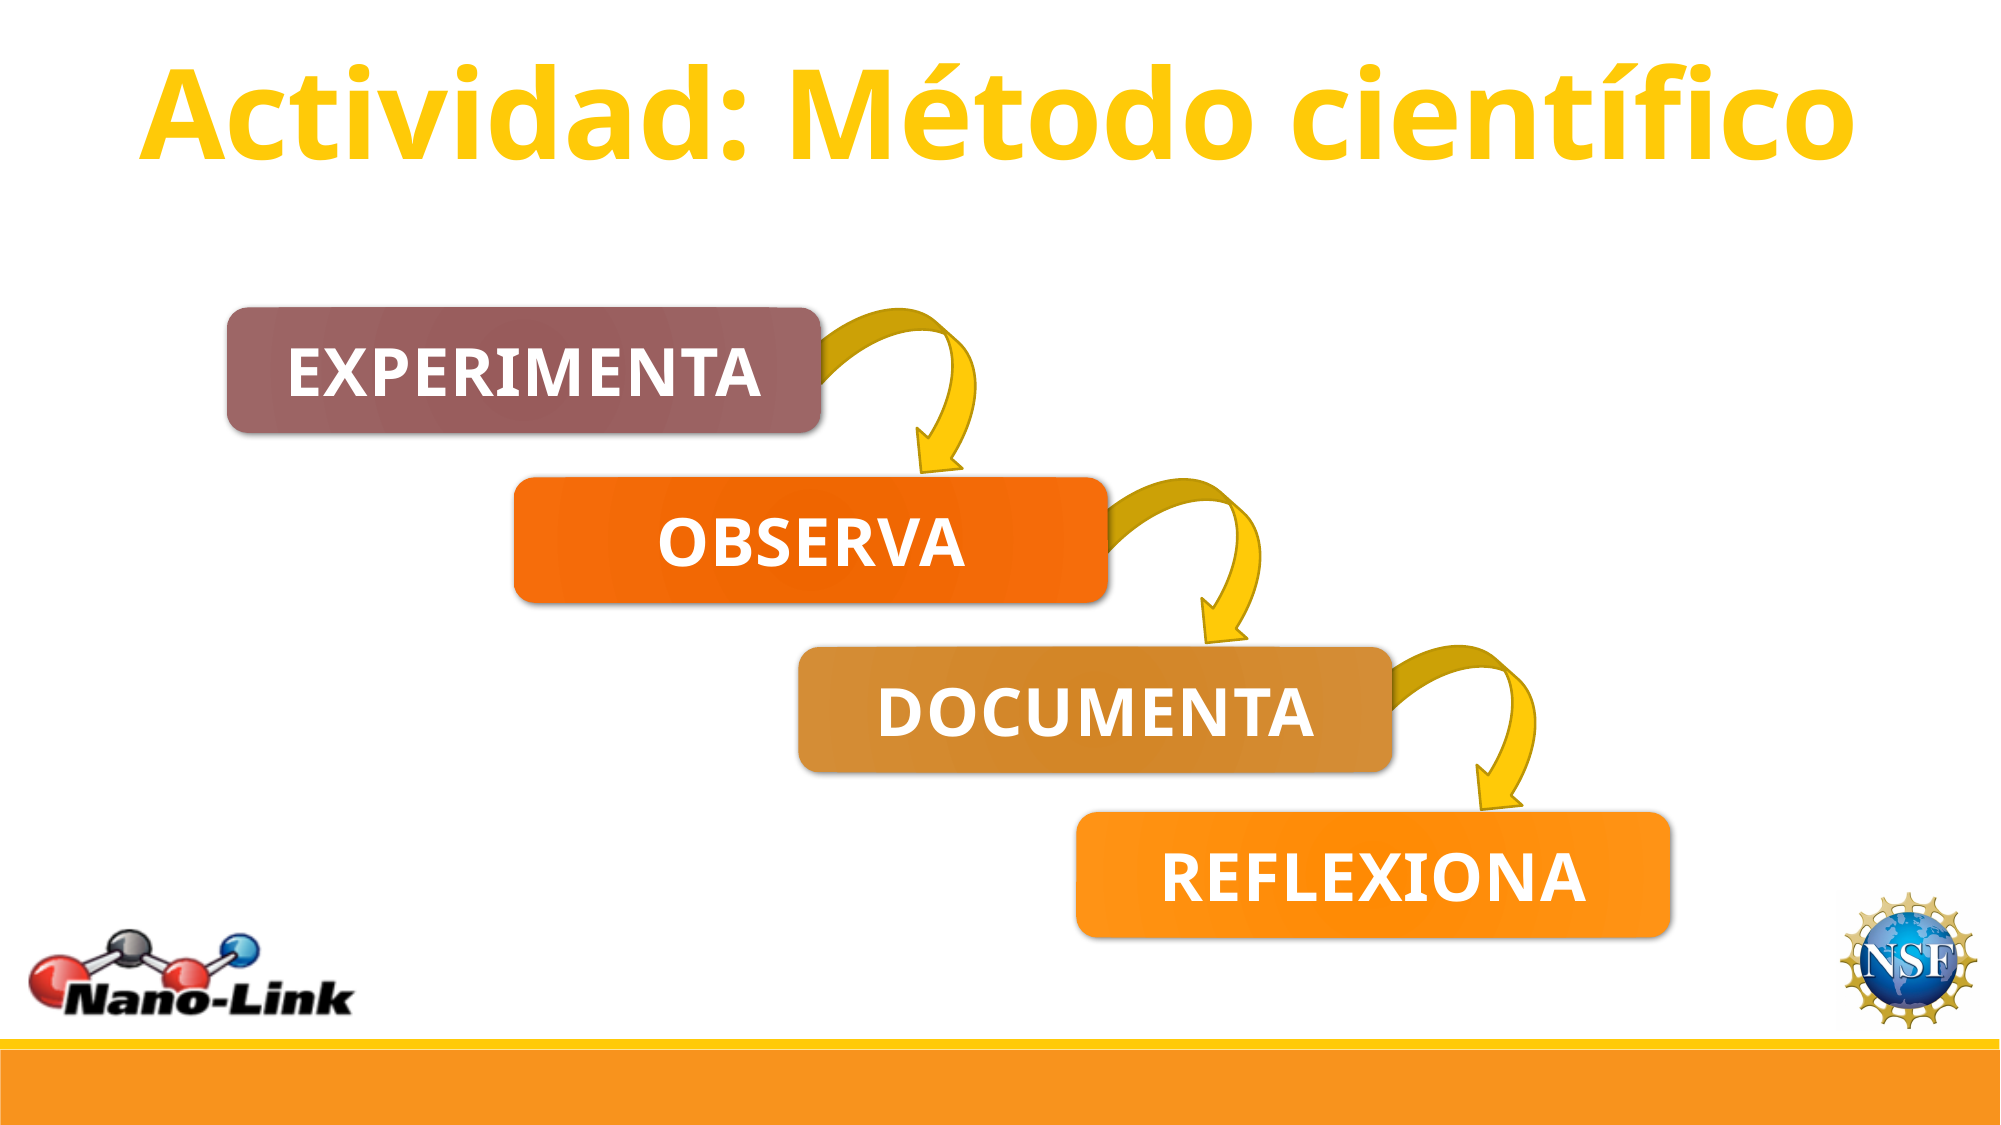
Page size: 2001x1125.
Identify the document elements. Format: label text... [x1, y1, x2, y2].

picture [19, 916, 374, 1032]
text_box EXPERIMENTA [226, 307, 821, 433]
text_box REFLEXIONA [1076, 812, 1671, 938]
text_box [829, 307, 977, 473]
text_box OBSERVA [513, 477, 1108, 603]
text_box Actividad: Método científico [0, 27, 2000, 216]
text_box DOCUMENTA [798, 646, 1393, 773]
text_box [1116, 478, 1262, 643]
text_box [1399, 644, 1537, 808]
picture [1835, 889, 1981, 1032]
